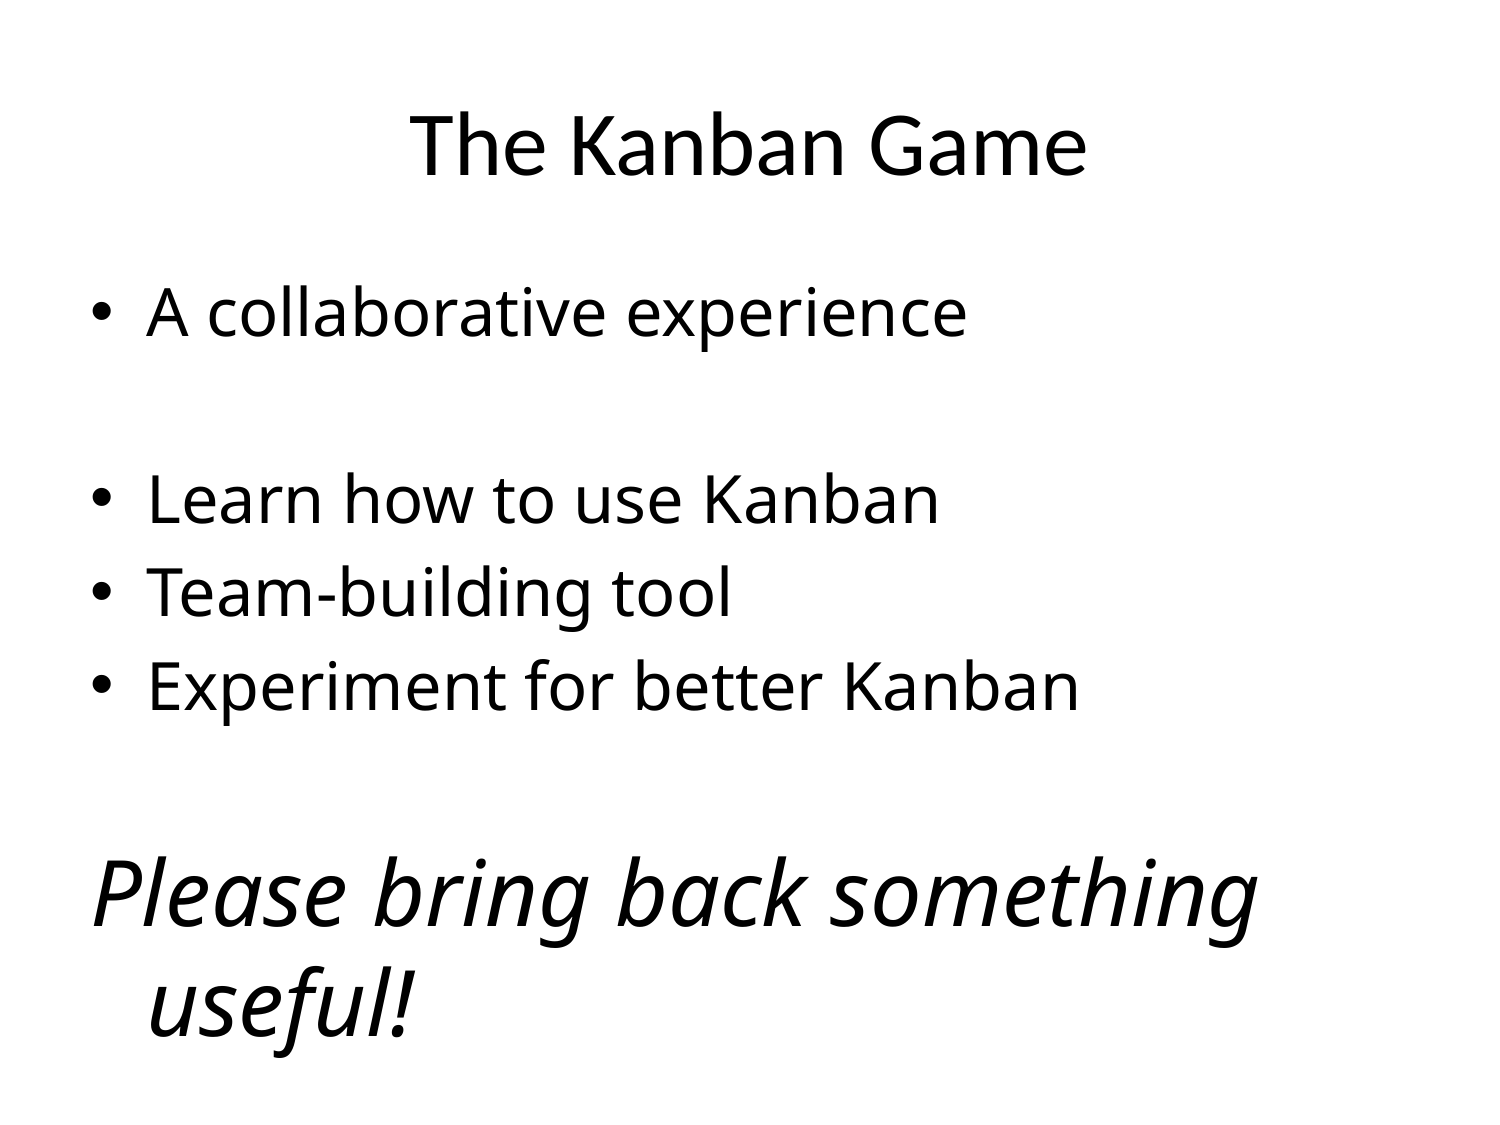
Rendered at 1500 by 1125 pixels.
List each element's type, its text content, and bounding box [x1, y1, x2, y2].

title The Kanban Game [74, 44, 1426, 233]
list A collaborative experience Learn how to use Kanban Team-building tool Experiment for better Kanban Please bring back something useful! [74, 262, 1426, 1006]
